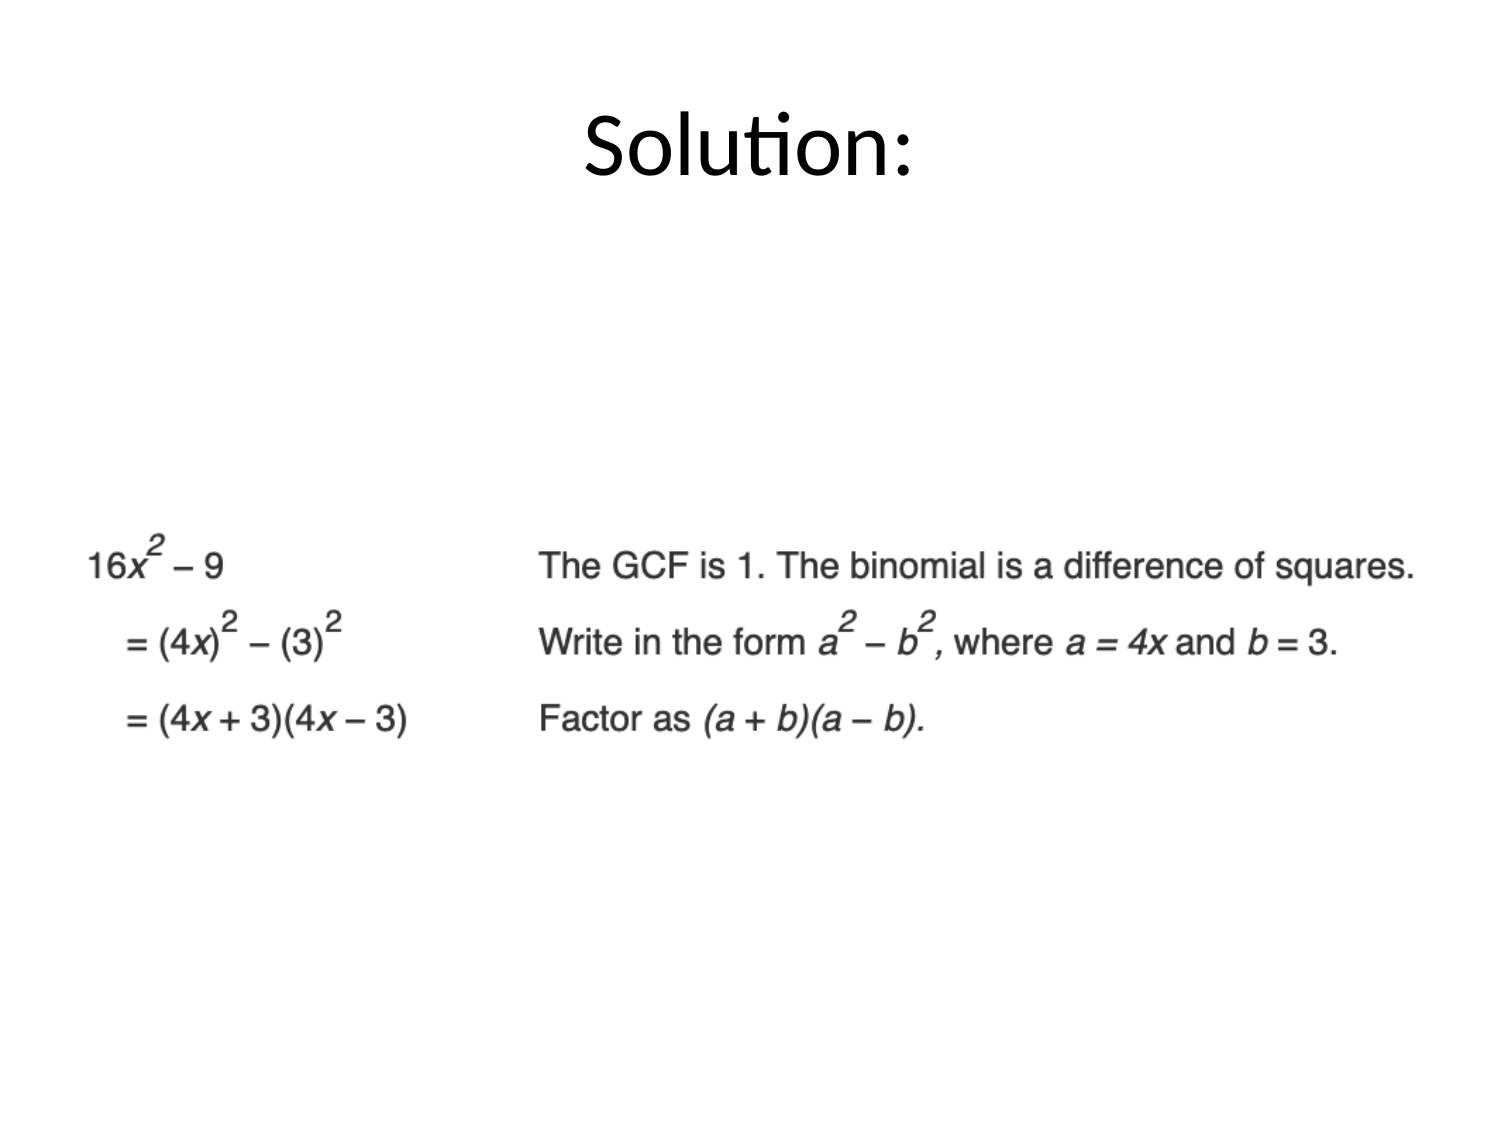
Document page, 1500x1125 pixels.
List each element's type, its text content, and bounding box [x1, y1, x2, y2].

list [74, 262, 1426, 1006]
title Solution: [75, 45, 1425, 233]
